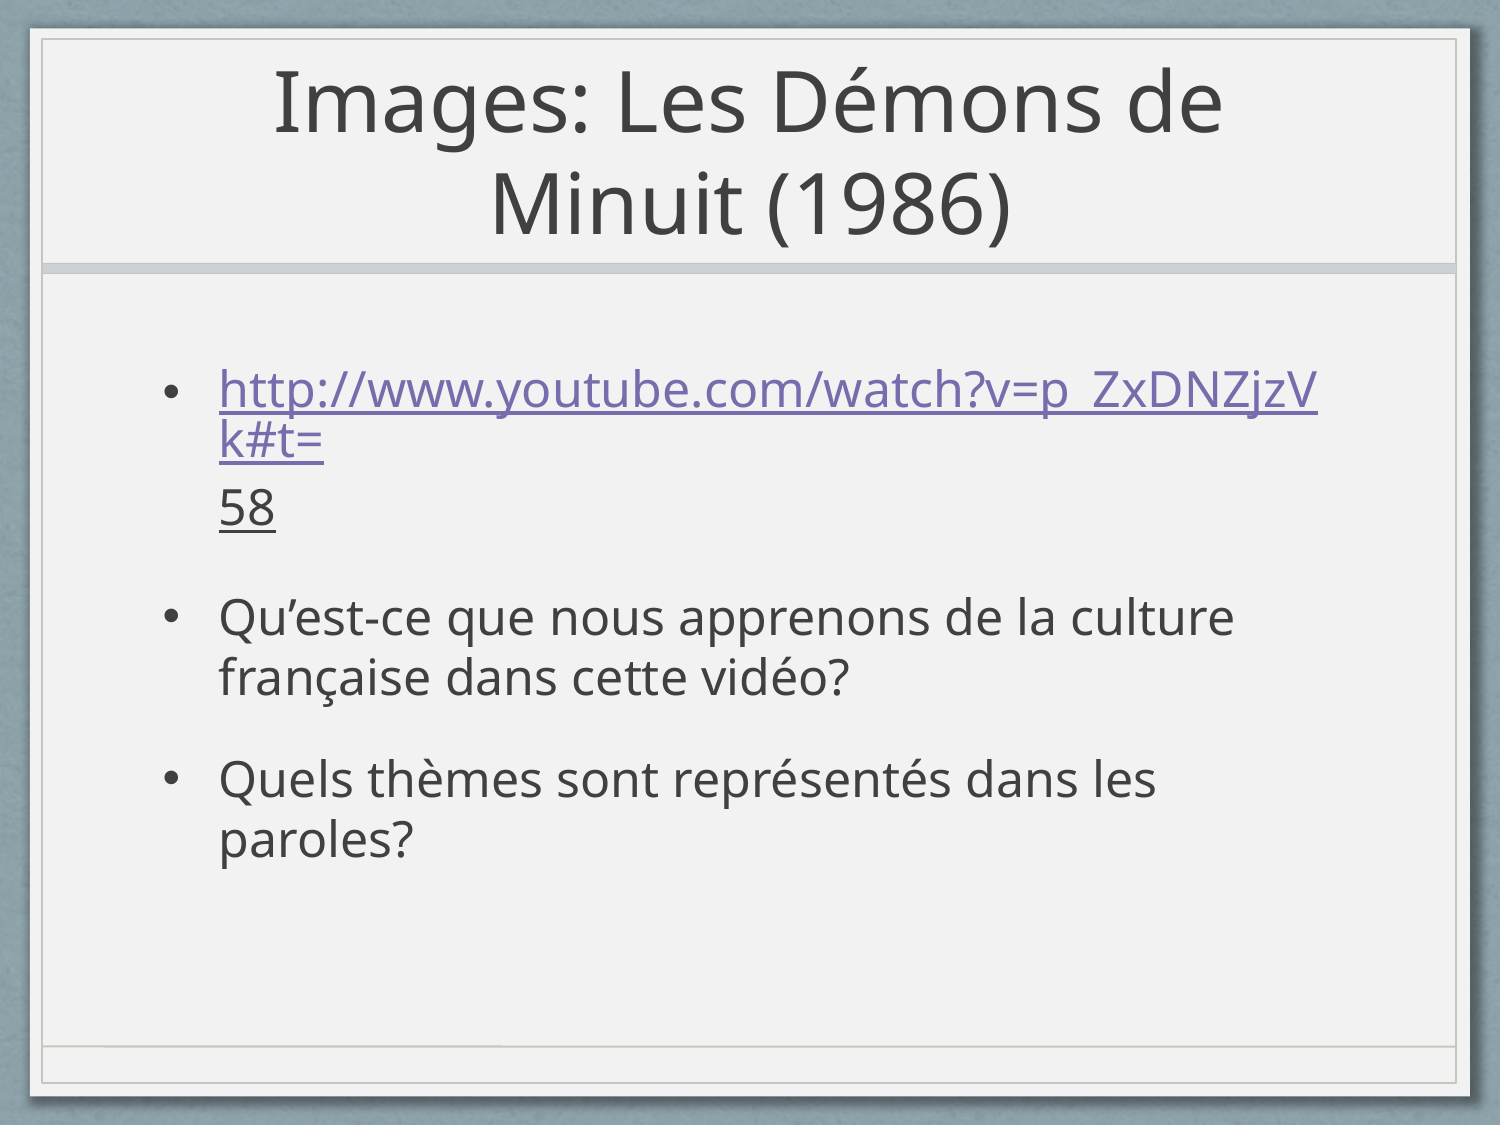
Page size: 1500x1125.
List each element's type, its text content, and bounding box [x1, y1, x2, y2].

title Images: Les Démons de Minuit (1986) [147, 40, 1353, 260]
list http://www.youtube.com/watch?v=p_ZxDNZjzVk#t=58 Qu’est-ce que nous apprenons de la culture française dans cette vidéo? Quels thèmes sont représentés dans les paroles? [147, 350, 1353, 995]
